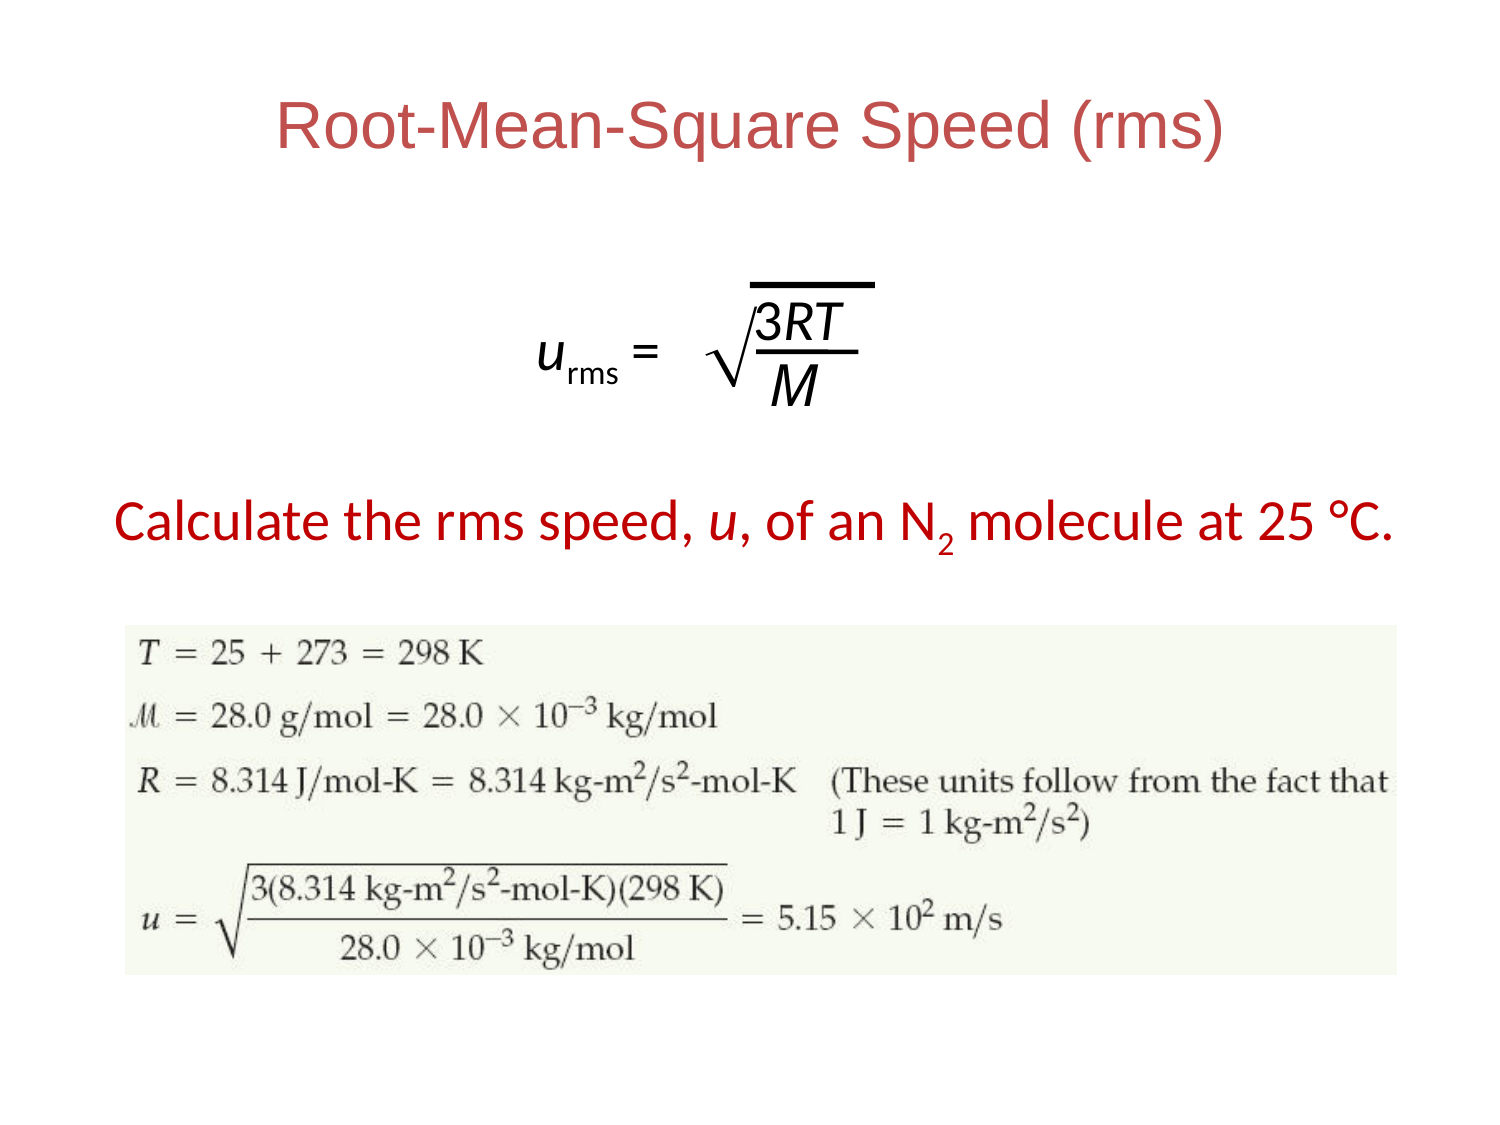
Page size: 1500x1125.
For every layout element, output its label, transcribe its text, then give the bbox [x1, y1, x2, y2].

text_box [524, 274, 876, 429]
text_box Calculate the rms speed, u, of an N2 molecule at 25 °C. [99, 474, 1438, 570]
text_box Root-Mean-Square Speed (rms) [241, 74, 1242, 170]
picture [124, 625, 1398, 976]
